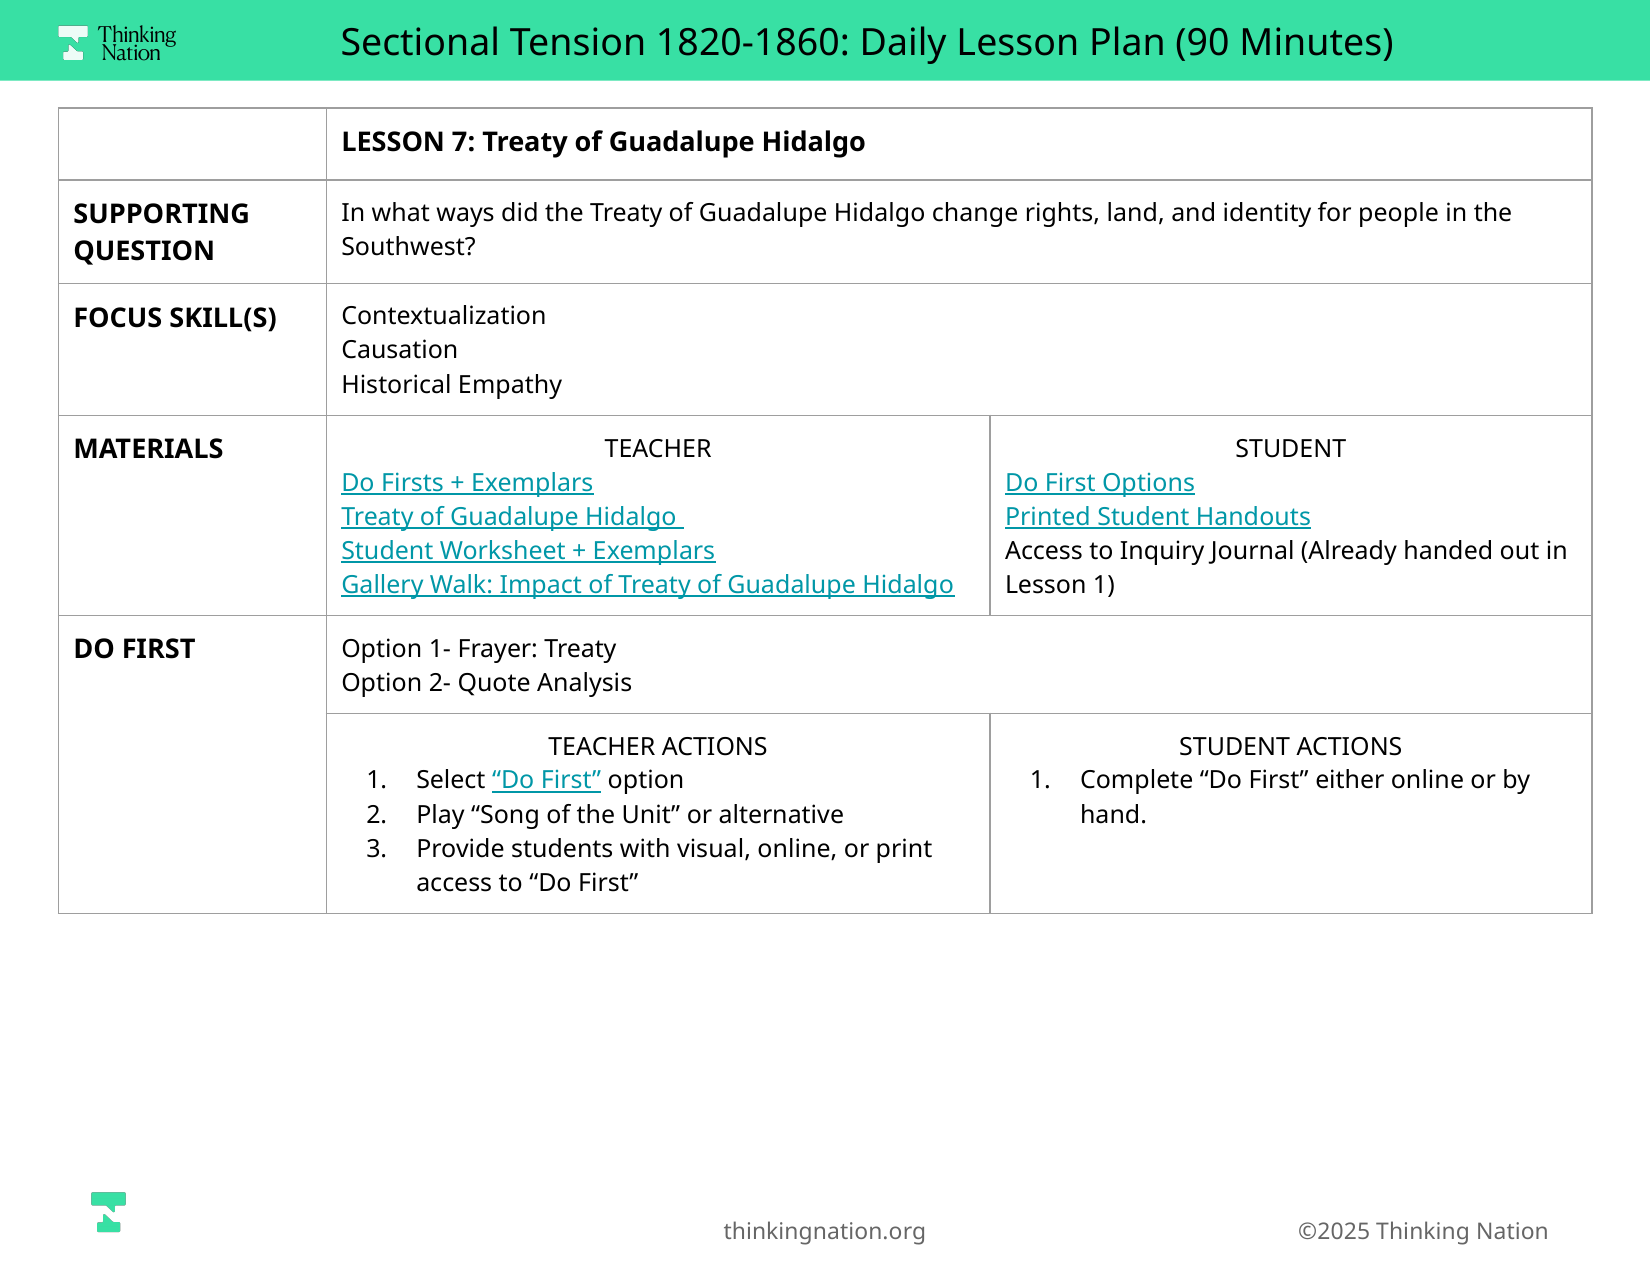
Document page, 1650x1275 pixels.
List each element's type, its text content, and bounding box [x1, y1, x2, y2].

picture [80, 1184, 136, 1240]
table_cell STUDENT Do First Options Printed Student Handouts Access to Inquiry Journal (Already handed out in Lesson 1) [991, 416, 1591, 615]
table_cell Contextualization Causation Historical Empathy [327, 284, 1591, 415]
table_header LESSON 7: Treaty of Guadalupe Hidalgo [327, 109, 1591, 179]
table_cell Option 1- Frayer: Treaty Option 2- Quote Analysis [327, 616, 1591, 713]
table_cell TEACHER ACTIONS Select “Do First” option Play “Song of the Unit” or alternative Provide students with visual, online, or print access to “Do First” [327, 714, 989, 913]
text_box Sectional Tension 1820-1860: Daily Lesson Plan (90 Minutes) [0, 0, 1650, 81]
table_cell SUPPORTING QUESTION [59, 181, 326, 283]
table_cell DO FIRST [59, 616, 326, 913]
table_cell FOCUS SKILL(S) [59, 284, 326, 415]
table_cell TEACHER Do Firsts + Exemplars Treaty of Guadalupe Hidalgo Student Worksheet + Exemplars Gallery Walk: Impact of Treaty of Guadalupe Hidalgo [327, 416, 989, 615]
table_cell STUDENT ACTIONS Complete “Do First” either online or by hand. [991, 714, 1591, 913]
text_box thinkingnation.org [629, 1200, 1021, 1240]
table_header [59, 109, 326, 179]
table_cell In what ways did the Treaty of Guadalupe Hidalgo change rights, land, and identity for people in the Southwest? [327, 181, 1591, 283]
text_box ©2025 Thinking Nation [1174, 1200, 1566, 1240]
picture [45, 14, 180, 85]
table_cell MATERIALS [59, 416, 326, 615]
